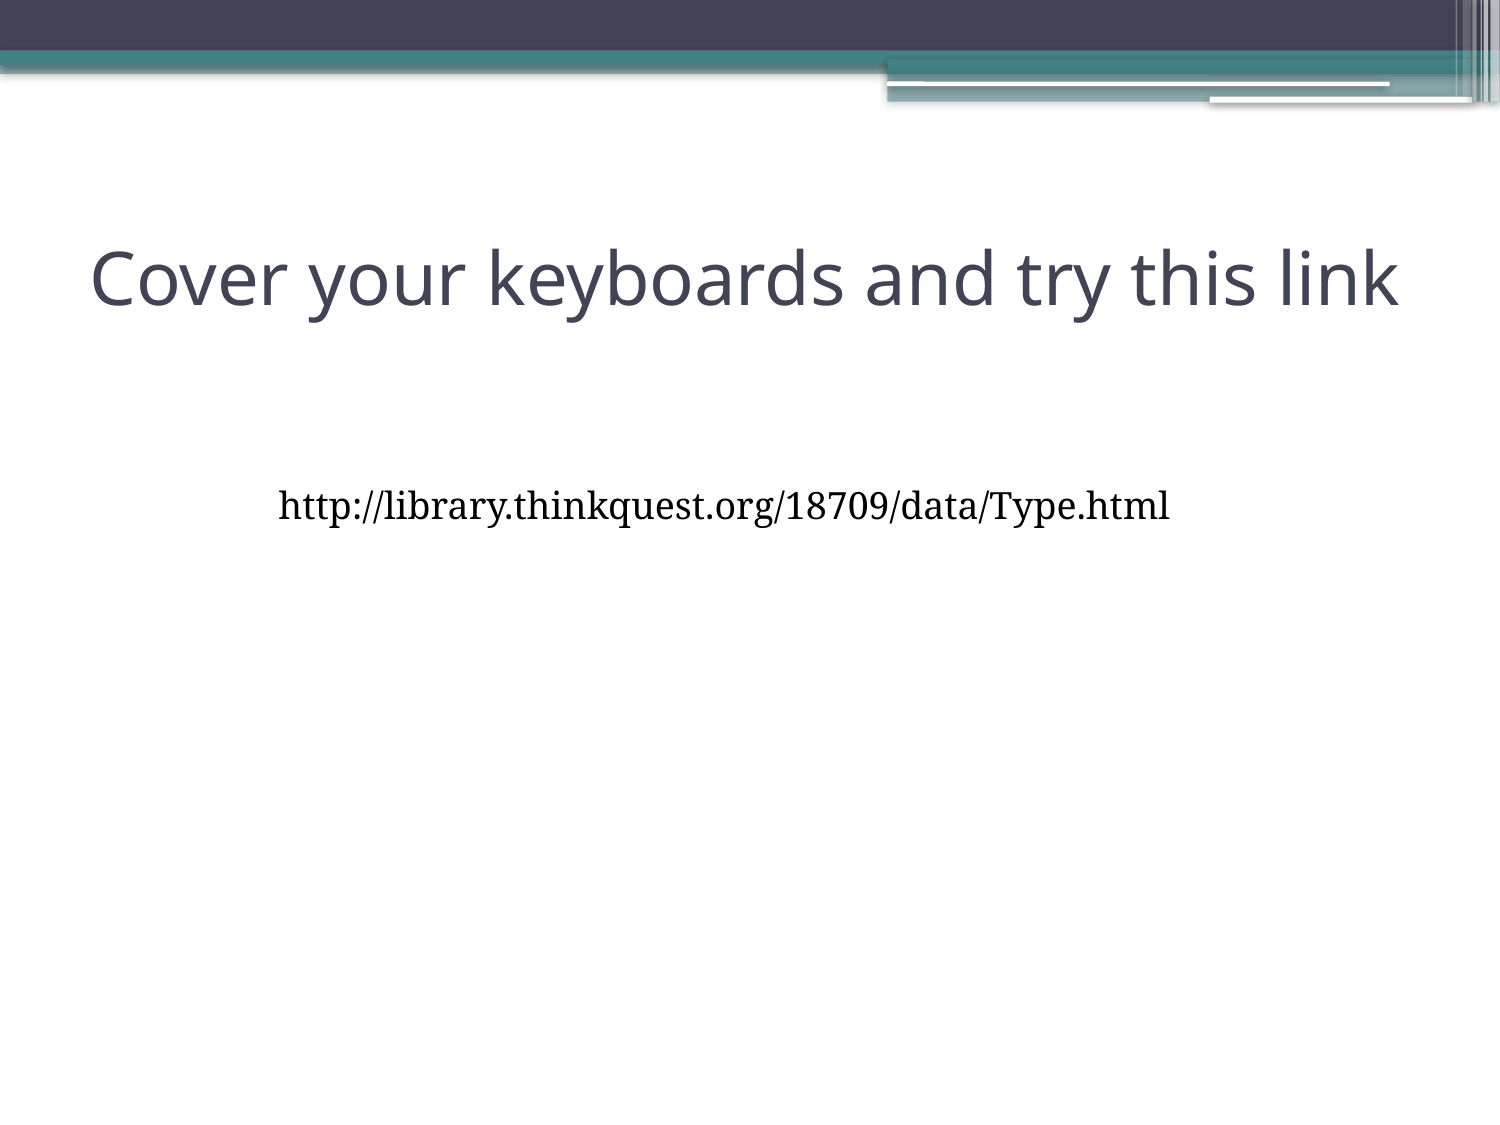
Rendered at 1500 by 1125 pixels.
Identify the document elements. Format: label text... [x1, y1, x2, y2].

text_box http://library.thinkquest.org/18709/data/Type.html [174, 474, 1275, 535]
title Cover your keyboards and try this link [75, 187, 1425, 363]
